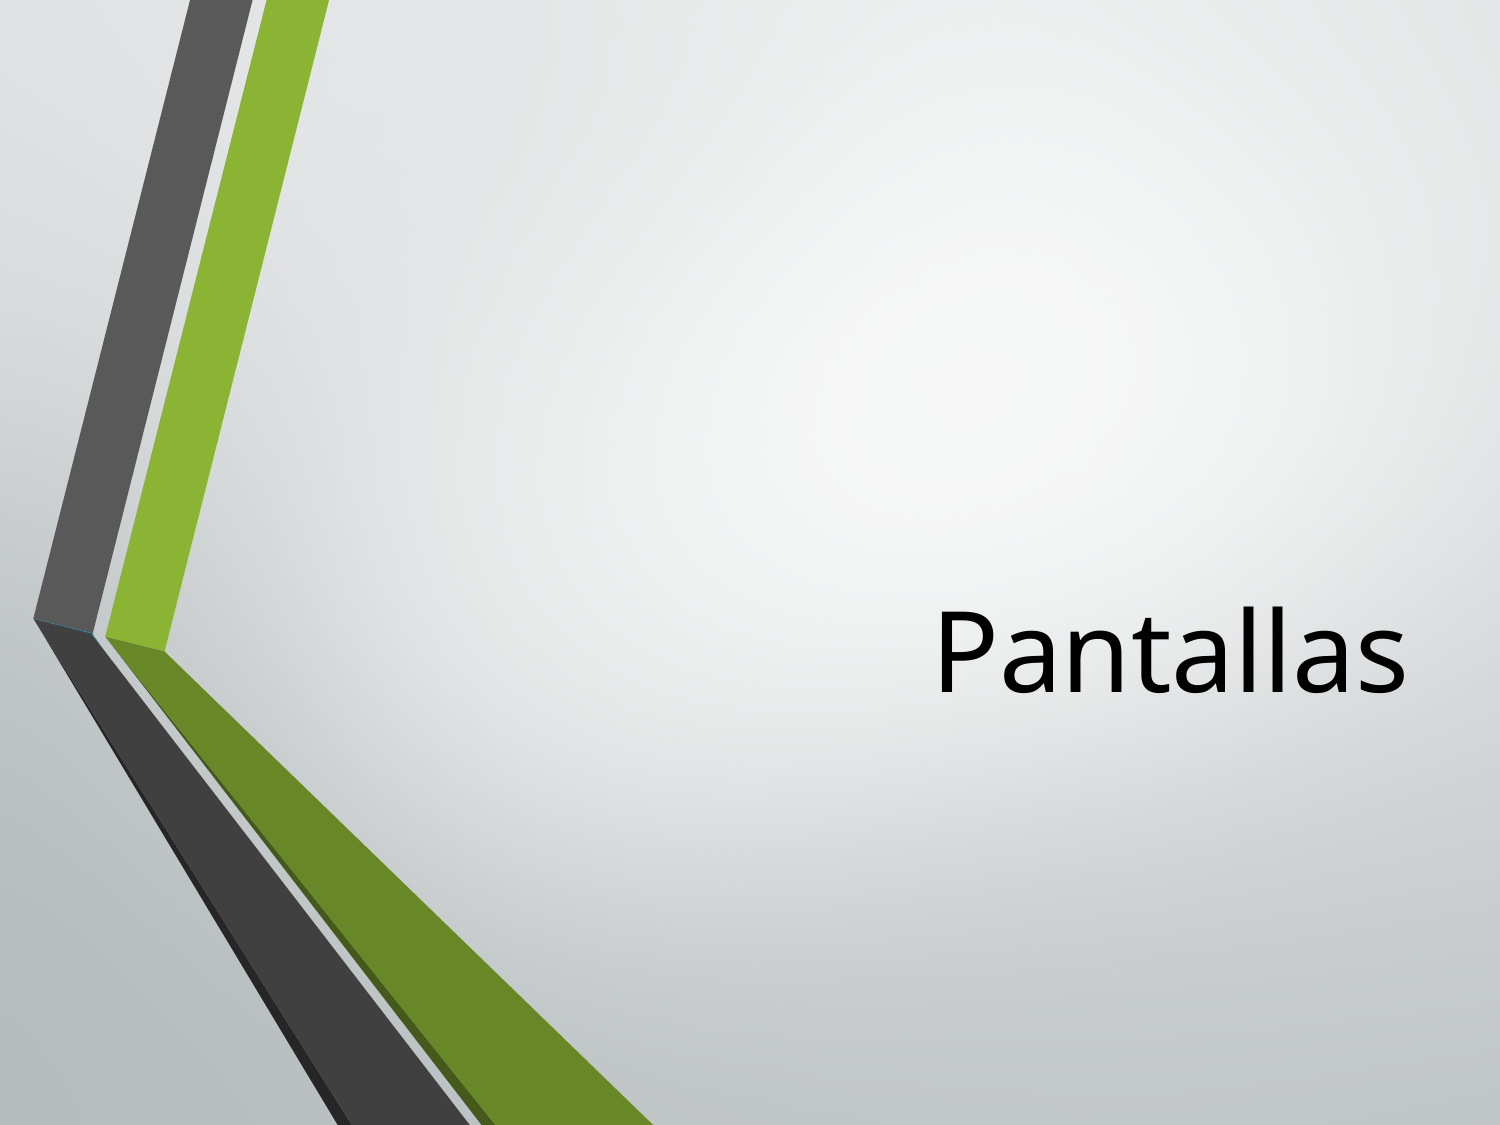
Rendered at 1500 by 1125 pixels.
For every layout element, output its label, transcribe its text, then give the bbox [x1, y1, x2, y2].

title Pantallas [285, 149, 1425, 723]
